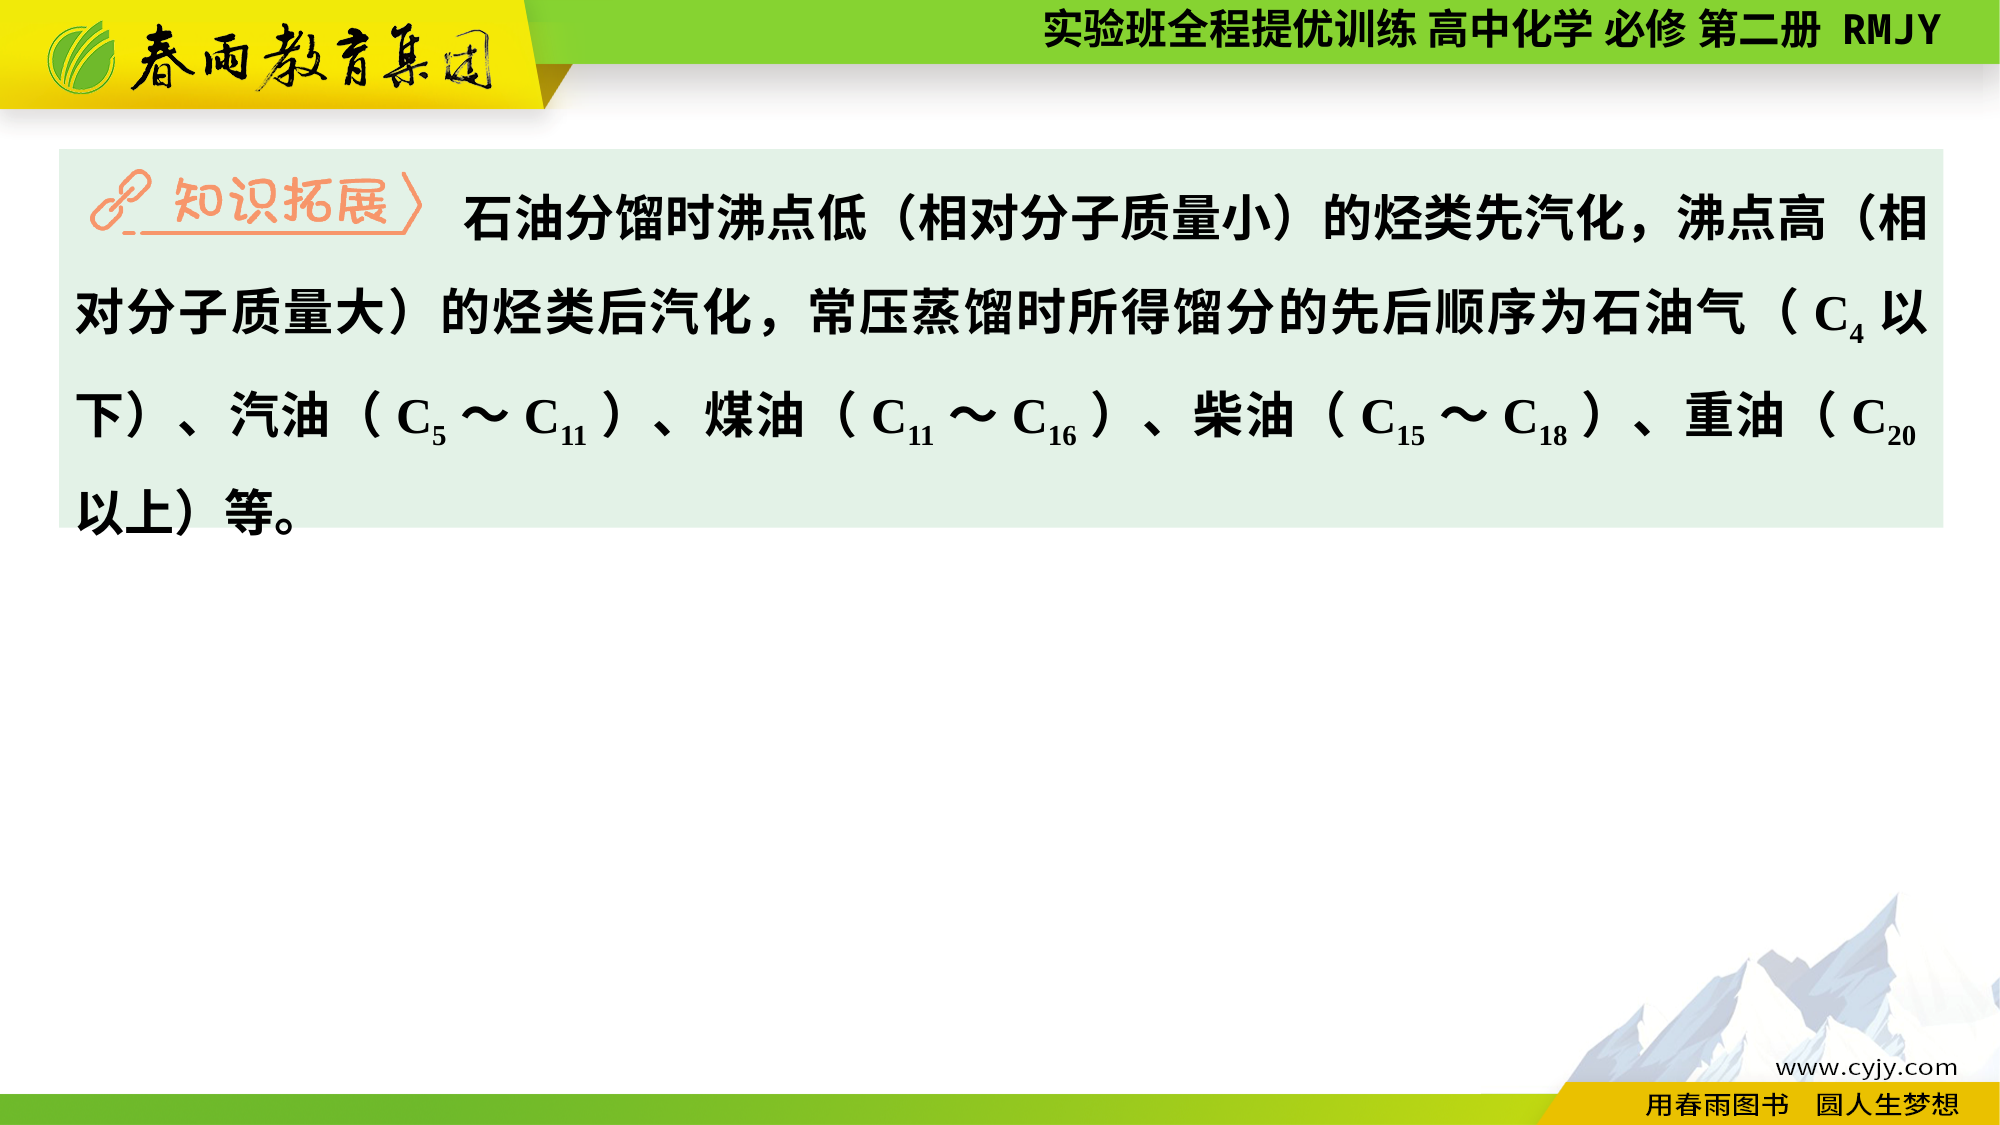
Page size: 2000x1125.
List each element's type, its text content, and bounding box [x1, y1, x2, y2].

list 石油分馏时沸点低（相对分子质量小）的烃类先汽化，沸点高（相对分子质量大）的烃类后汽化，常压蒸馏时所得馏分的先后顺序为石油气（C4以下）、汽油（C5～C11）、煤油（C11～C16）、柴油（C15～C18）、重油（C20以上）等。 [59, 149, 1944, 528]
picture [0, 0, 2000, 1125]
